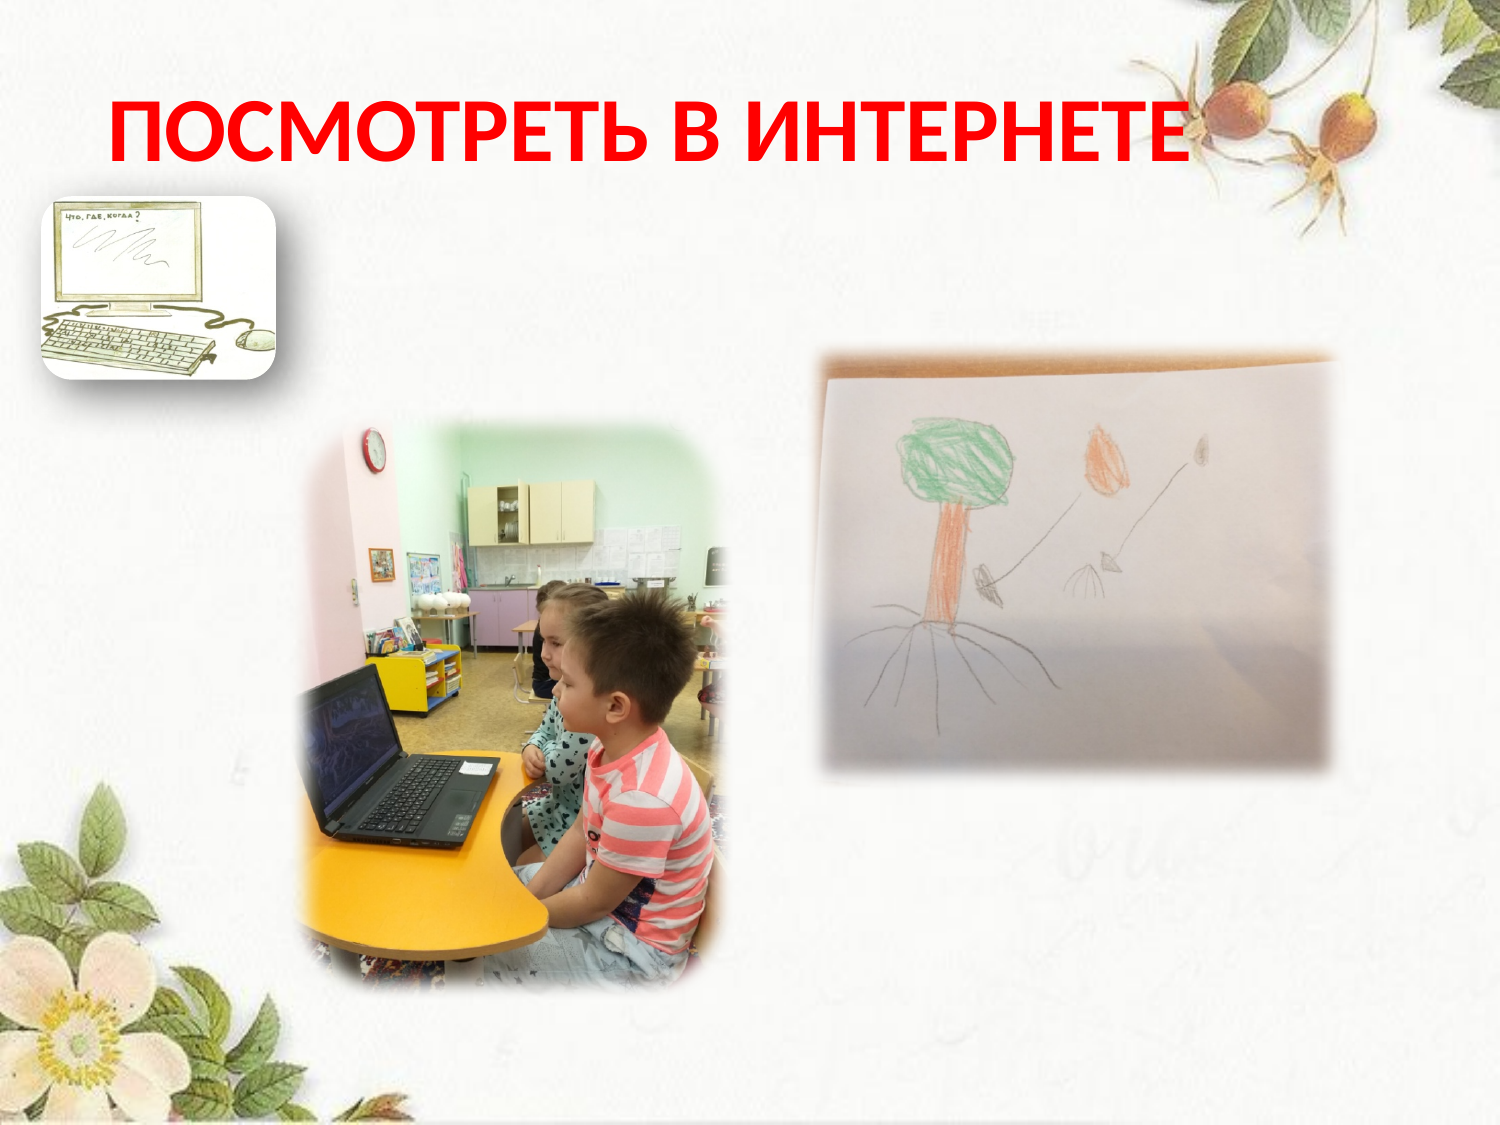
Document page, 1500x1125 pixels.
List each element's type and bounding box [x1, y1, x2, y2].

picture [0, 0, 1500, 1125]
list [40, 195, 276, 380]
